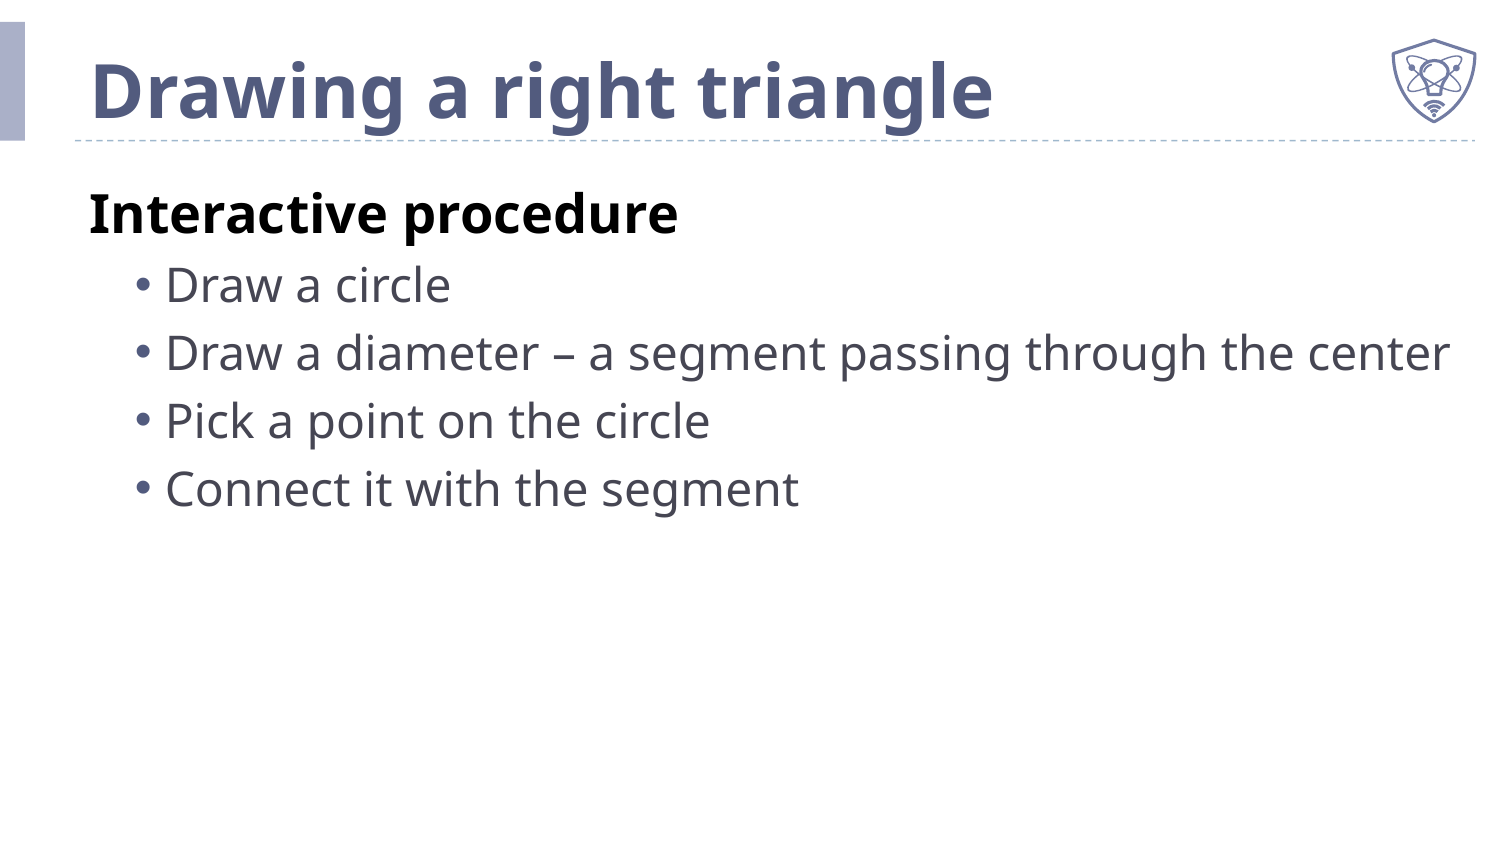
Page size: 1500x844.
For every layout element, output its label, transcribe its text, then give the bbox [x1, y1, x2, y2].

list Interactive procedure Draw a circle Draw a diameter – a segment passing through the center Pick a point on the circle Connect it with the segment [75, 171, 1475, 835]
title Drawing a right triangle [75, 18, 1475, 141]
